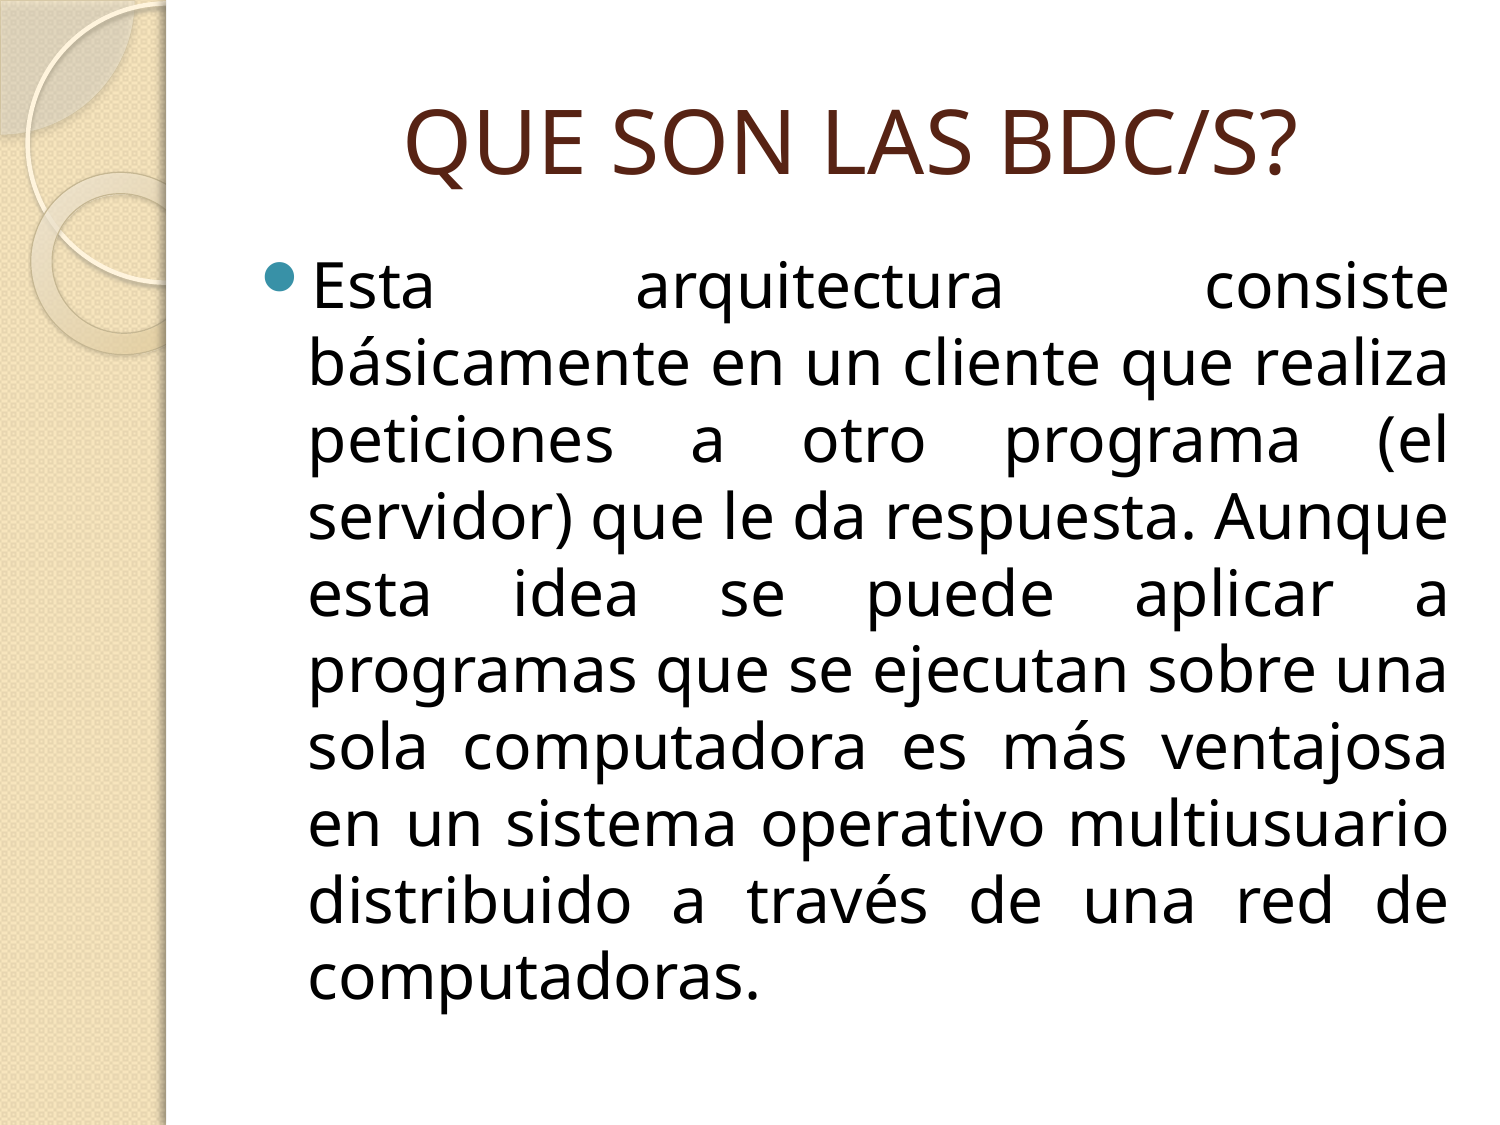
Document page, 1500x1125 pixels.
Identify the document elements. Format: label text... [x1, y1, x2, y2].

list Esta arquitectura consiste básicamente en un cliente que realiza peticiones a otro programa (el servidor) que le da respuesta. Aunque esta idea se puede aplicar a programas que se ejecutan sobre una sola computadora es más ventajosa en un sistema operativo multiusuario distribuido a través de una red de computadoras. [235, 237, 1466, 1025]
title QUE SON LAS BDC/S? [235, 45, 1466, 233]
